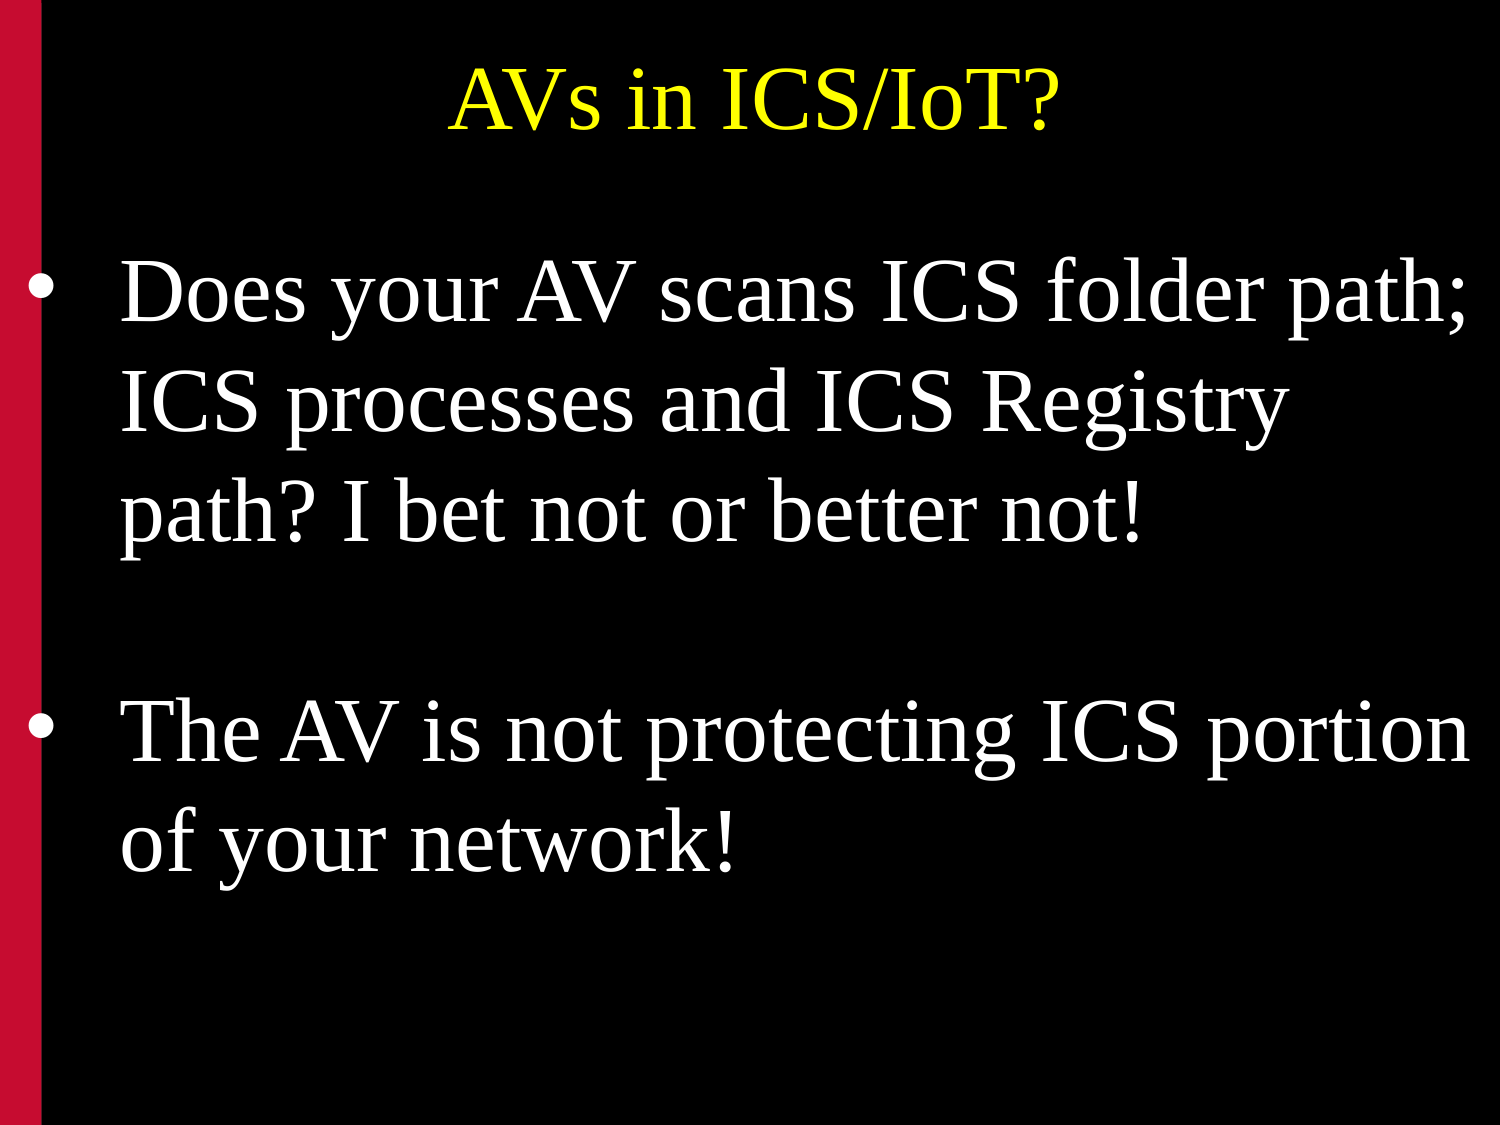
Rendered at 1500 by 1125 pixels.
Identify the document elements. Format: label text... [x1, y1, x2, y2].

text_box AVs in ICS/IoT? [55, 0, 1500, 154]
text_box Does your AV scans ICS folder path; ICS processes and ICS Registry path? I bet not or better not! The AV is not protecting ICS portion of your network! [25, 229, 1475, 895]
